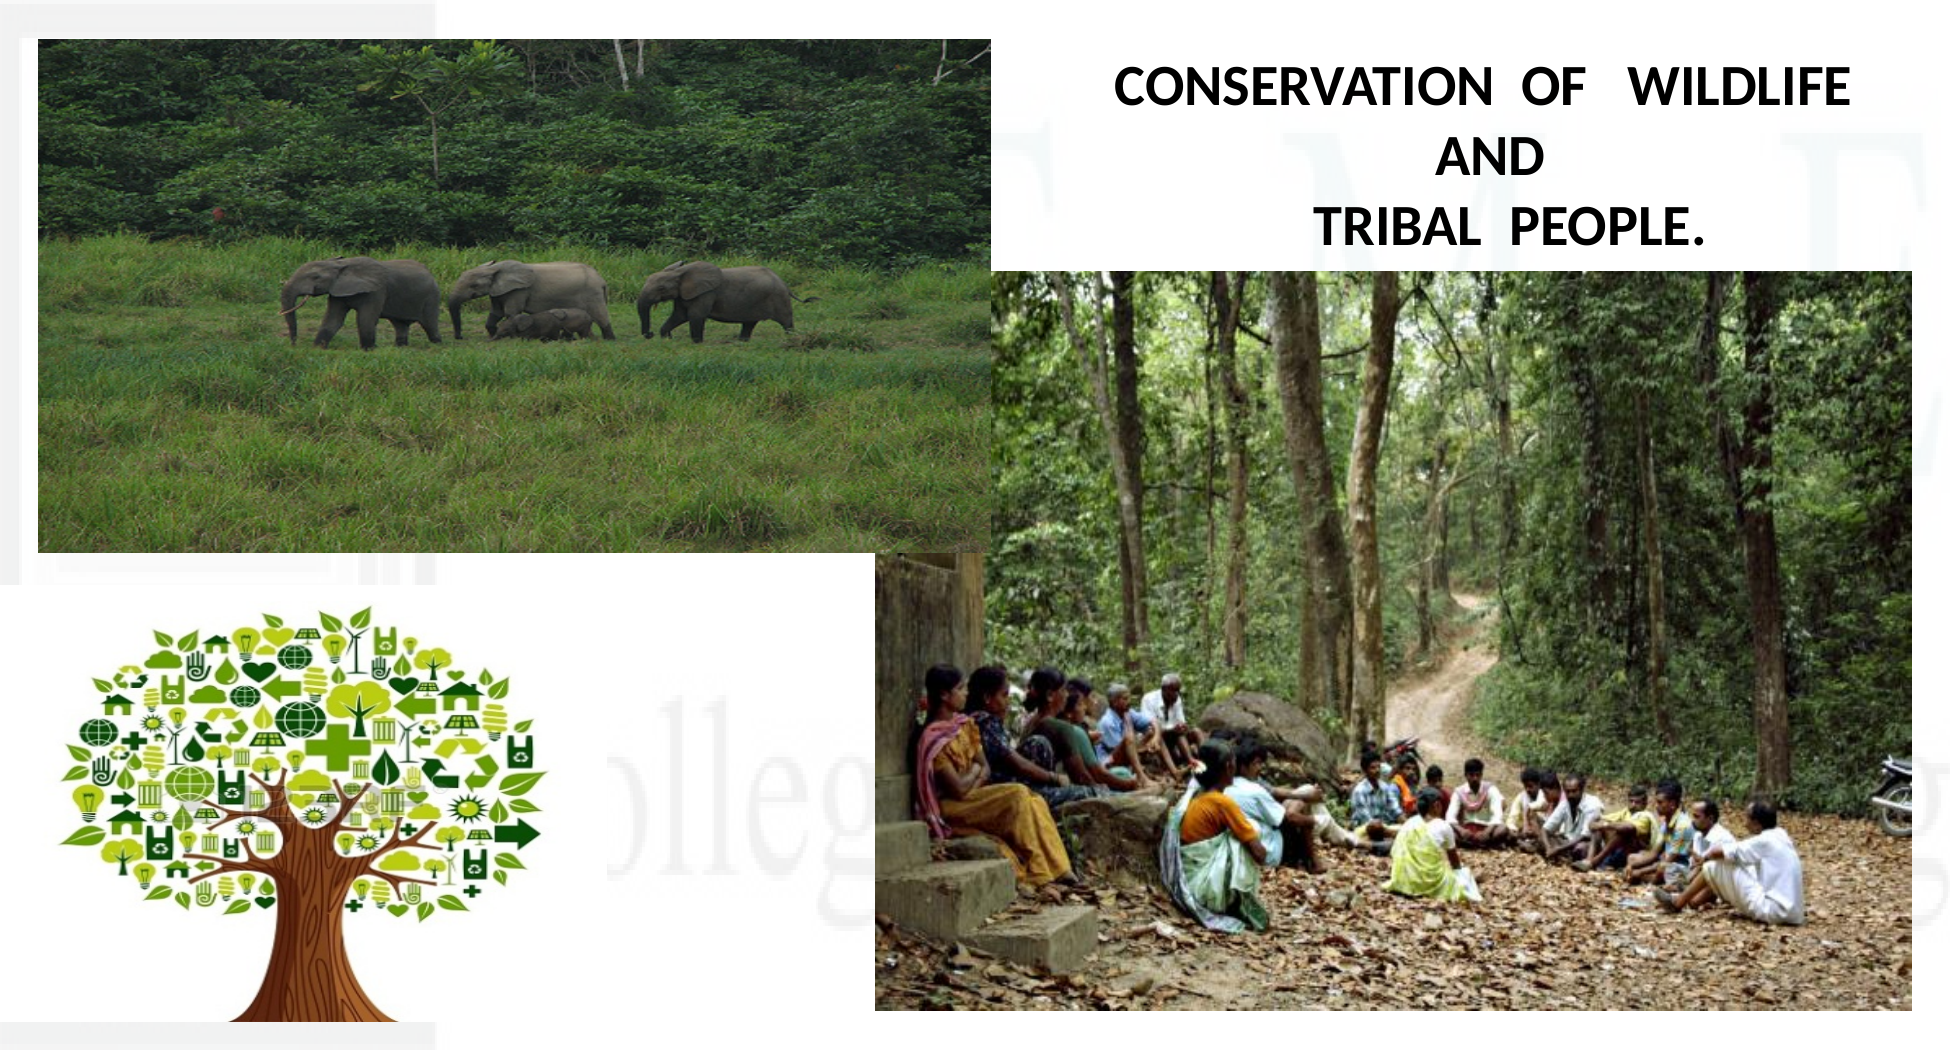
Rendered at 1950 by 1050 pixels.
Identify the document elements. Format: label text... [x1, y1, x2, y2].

picture [37, 39, 1912, 1012]
text_box CONSERVATION OF WILDLIFE AND TRIBAL PEOPLE. [1082, 39, 1912, 265]
picture [0, 585, 607, 1022]
